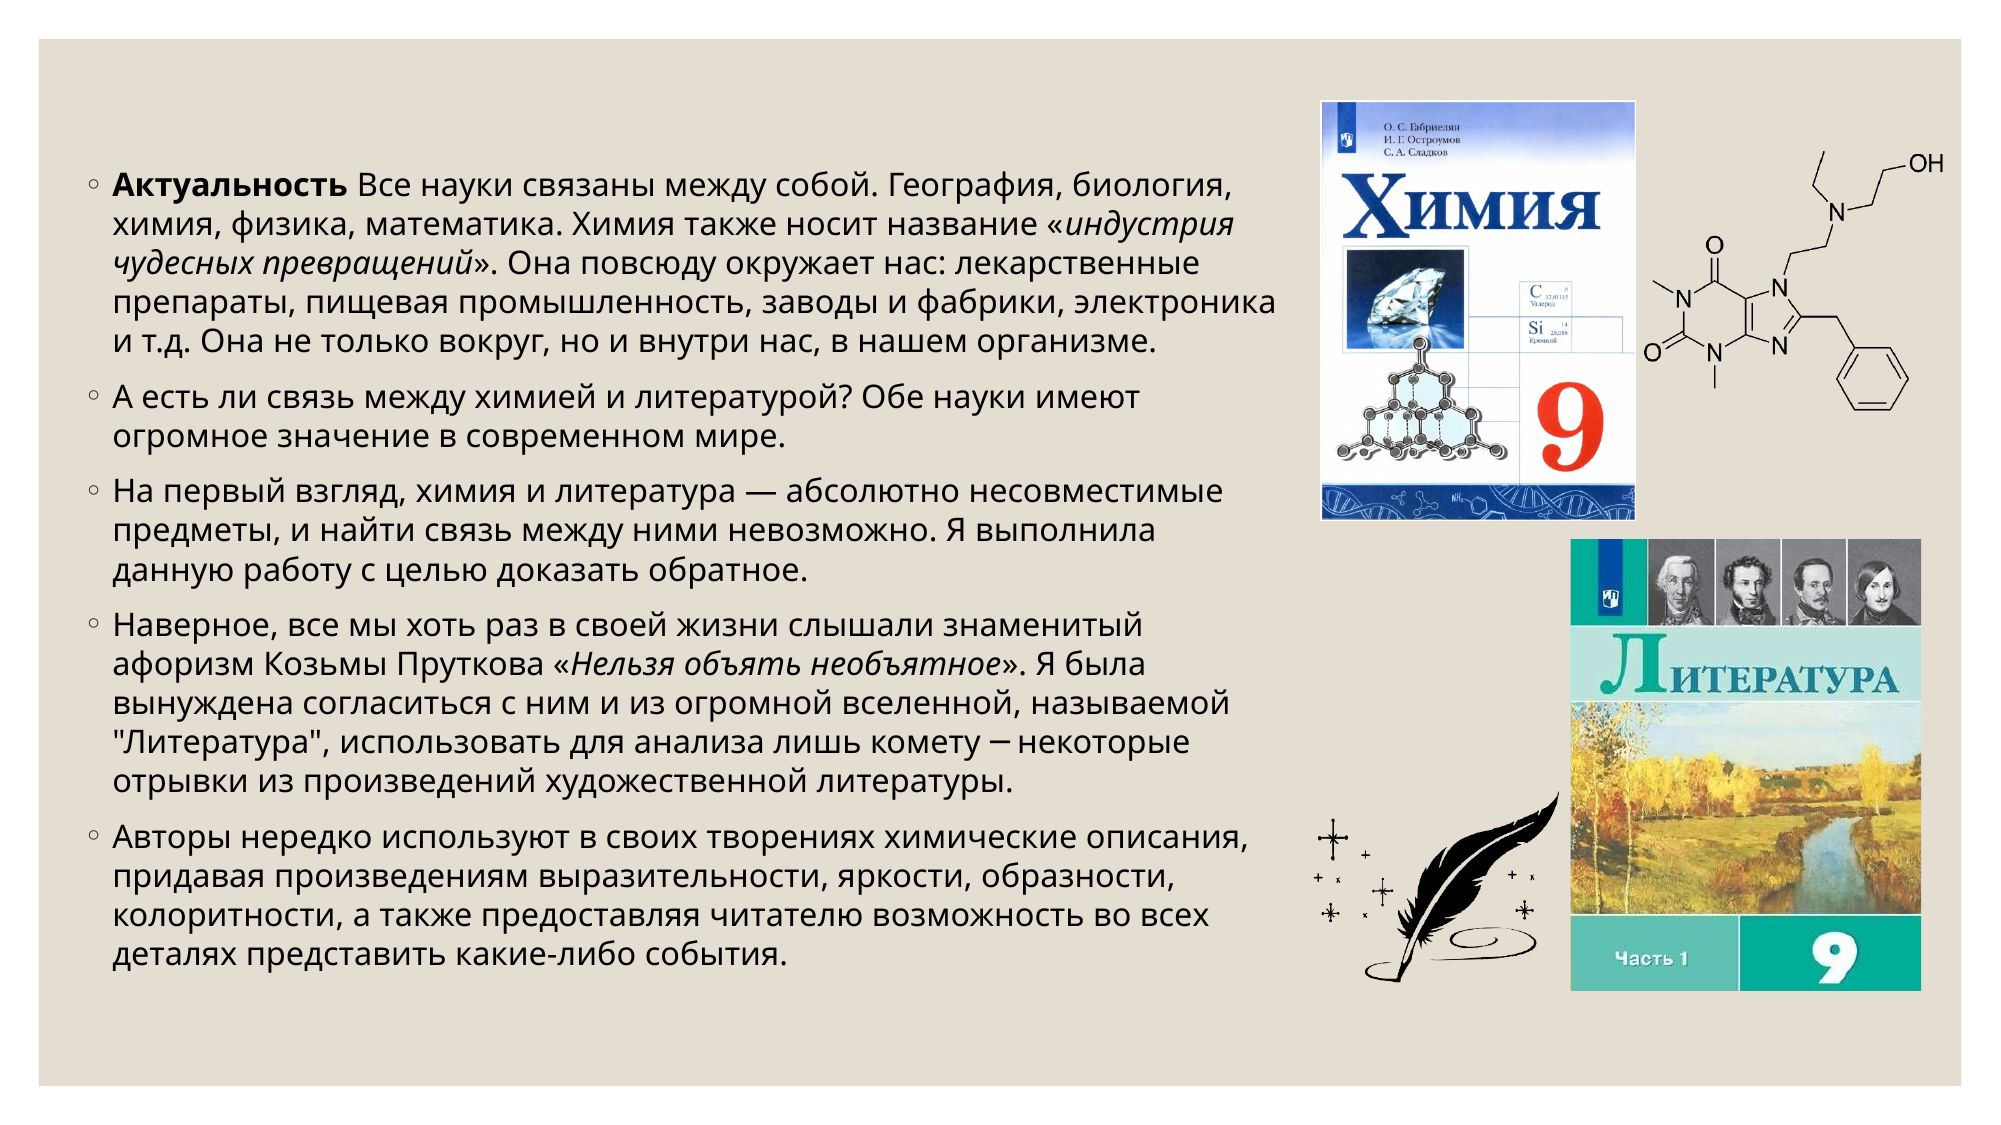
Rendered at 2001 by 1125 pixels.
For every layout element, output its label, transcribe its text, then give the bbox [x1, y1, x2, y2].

picture [1319, 100, 1951, 521]
picture [1600, 539, 1621, 614]
list Актуальность Все науки связаны между собой. География, биология, химия, физика, математика. Химия также носит название «индустрия чудесных превращений». Она повсюду окружает нас: лекарственные препараты, пищевая промышленность, заводы и фабрики, электроника и т.д. Она не только вокруг, но и внутри нас, в нашем организме. А есть ли связь между химией и литературой? Обе науки имеют огромное значение в современном мире. На первый взгляд, химия и литература — абсолютно несовместимые предметы, и найти связь между ними невозможно. Я выполнила данную работу с целью доказать обратное. Наверное, все мы хоть раз в своей жизни слышали знаменитый афоризм Козьмы Пруткова «Нельзя объять необъятное». Я была вынуждена согласиться с ним и из огромной вселенной, называемой "Литература", использовать для анализа лишь комету ─ некоторые отрывки из произведений художественной литературы. Авторы нередко используют в своих творениях химические описания, придавая произведениям выразительности, яркости, образности, колоритности, а также предоставляя читателю возможность во всех деталях представить какие-либо события. [69, 101, 1297, 1019]
picture [1291, 539, 1922, 994]
